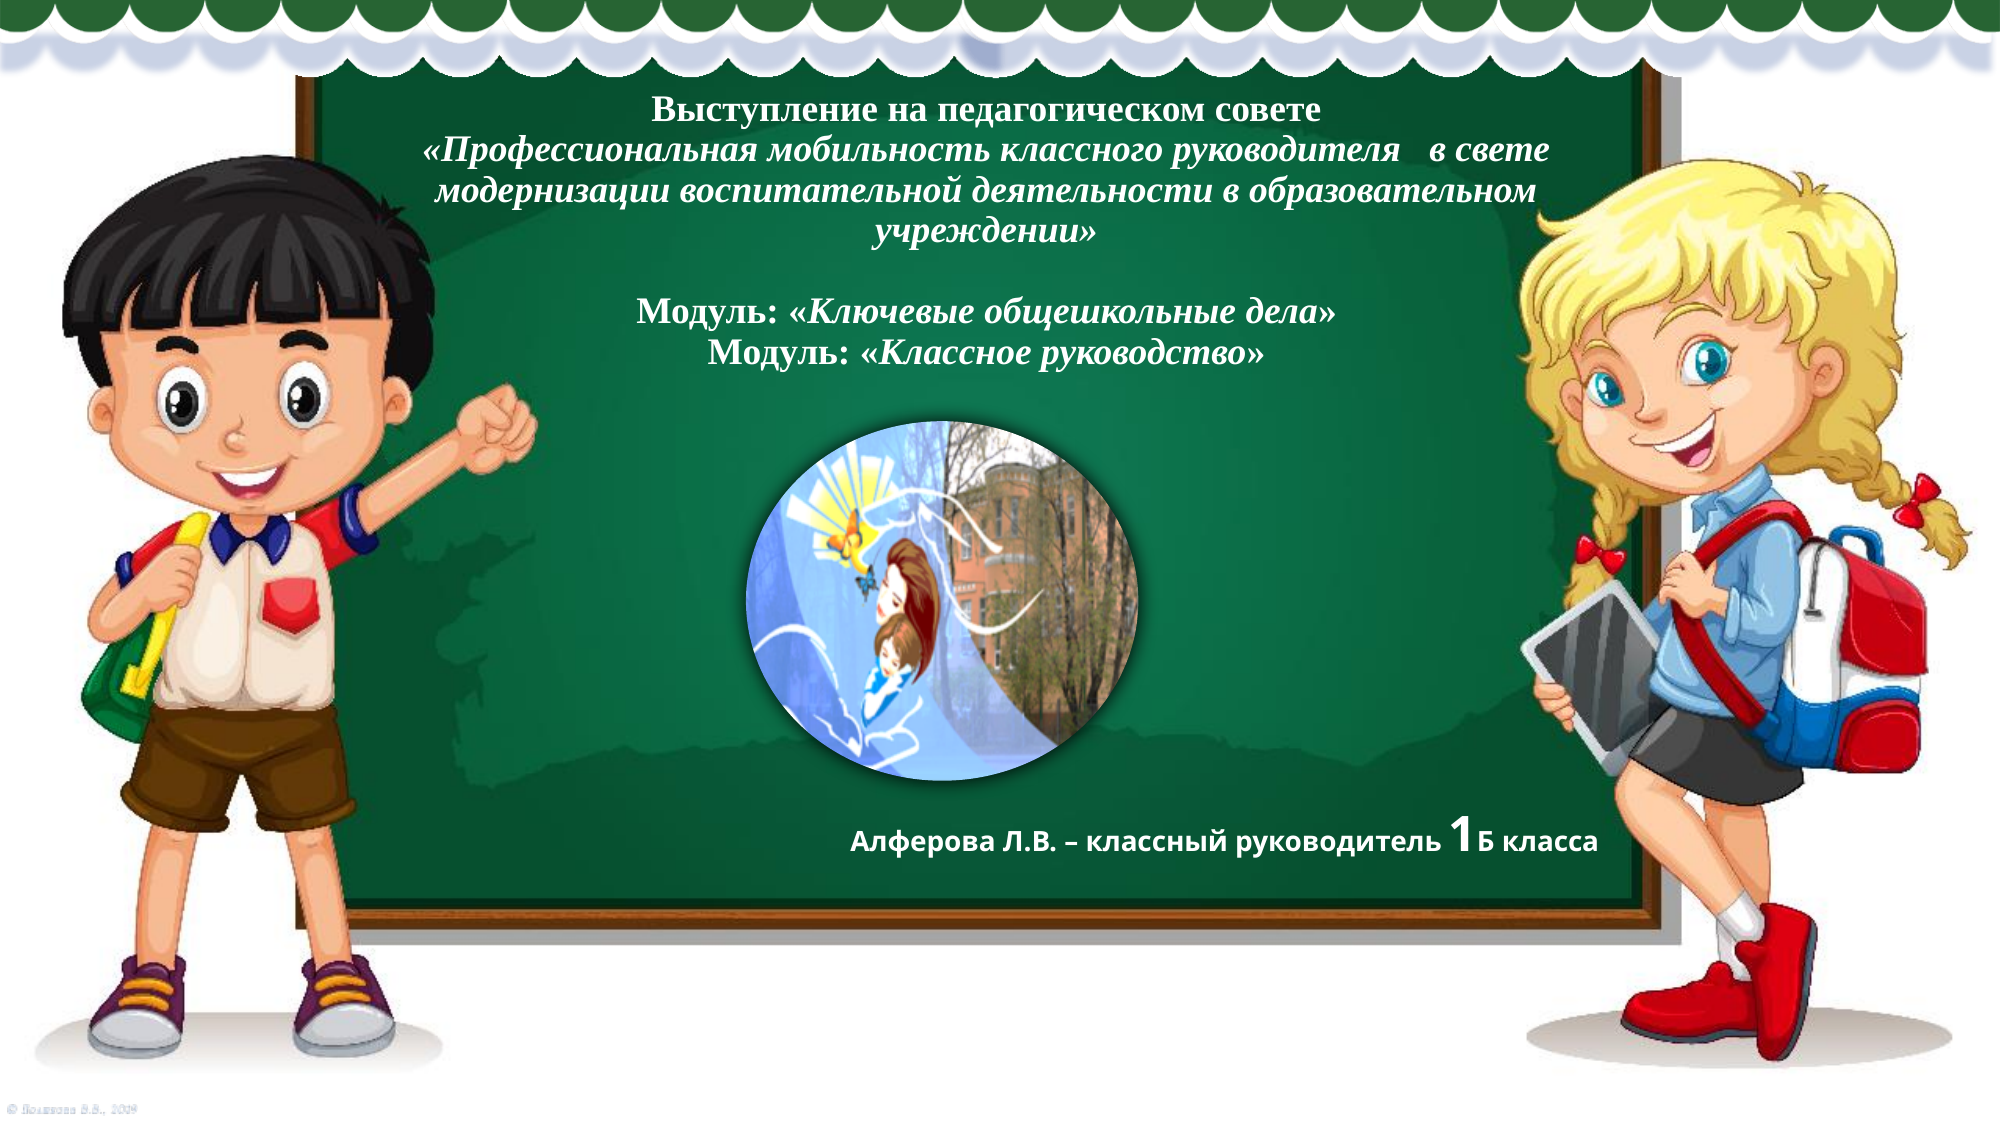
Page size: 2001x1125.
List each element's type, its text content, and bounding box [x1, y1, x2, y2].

picture [0, 0, 2001, 1125]
subtitle Алферова Л.В. – классный руководитель 1Б класса [755, 794, 1615, 888]
title Выступление на педагогическом совете «Профессиональная мобильность классного руководителя в свете модернизации воспитательной деятельности в образовательном учреждении» Модуль: «Ключевые общешкольные дела» Модуль: «Классное руководство» [397, 82, 1576, 778]
